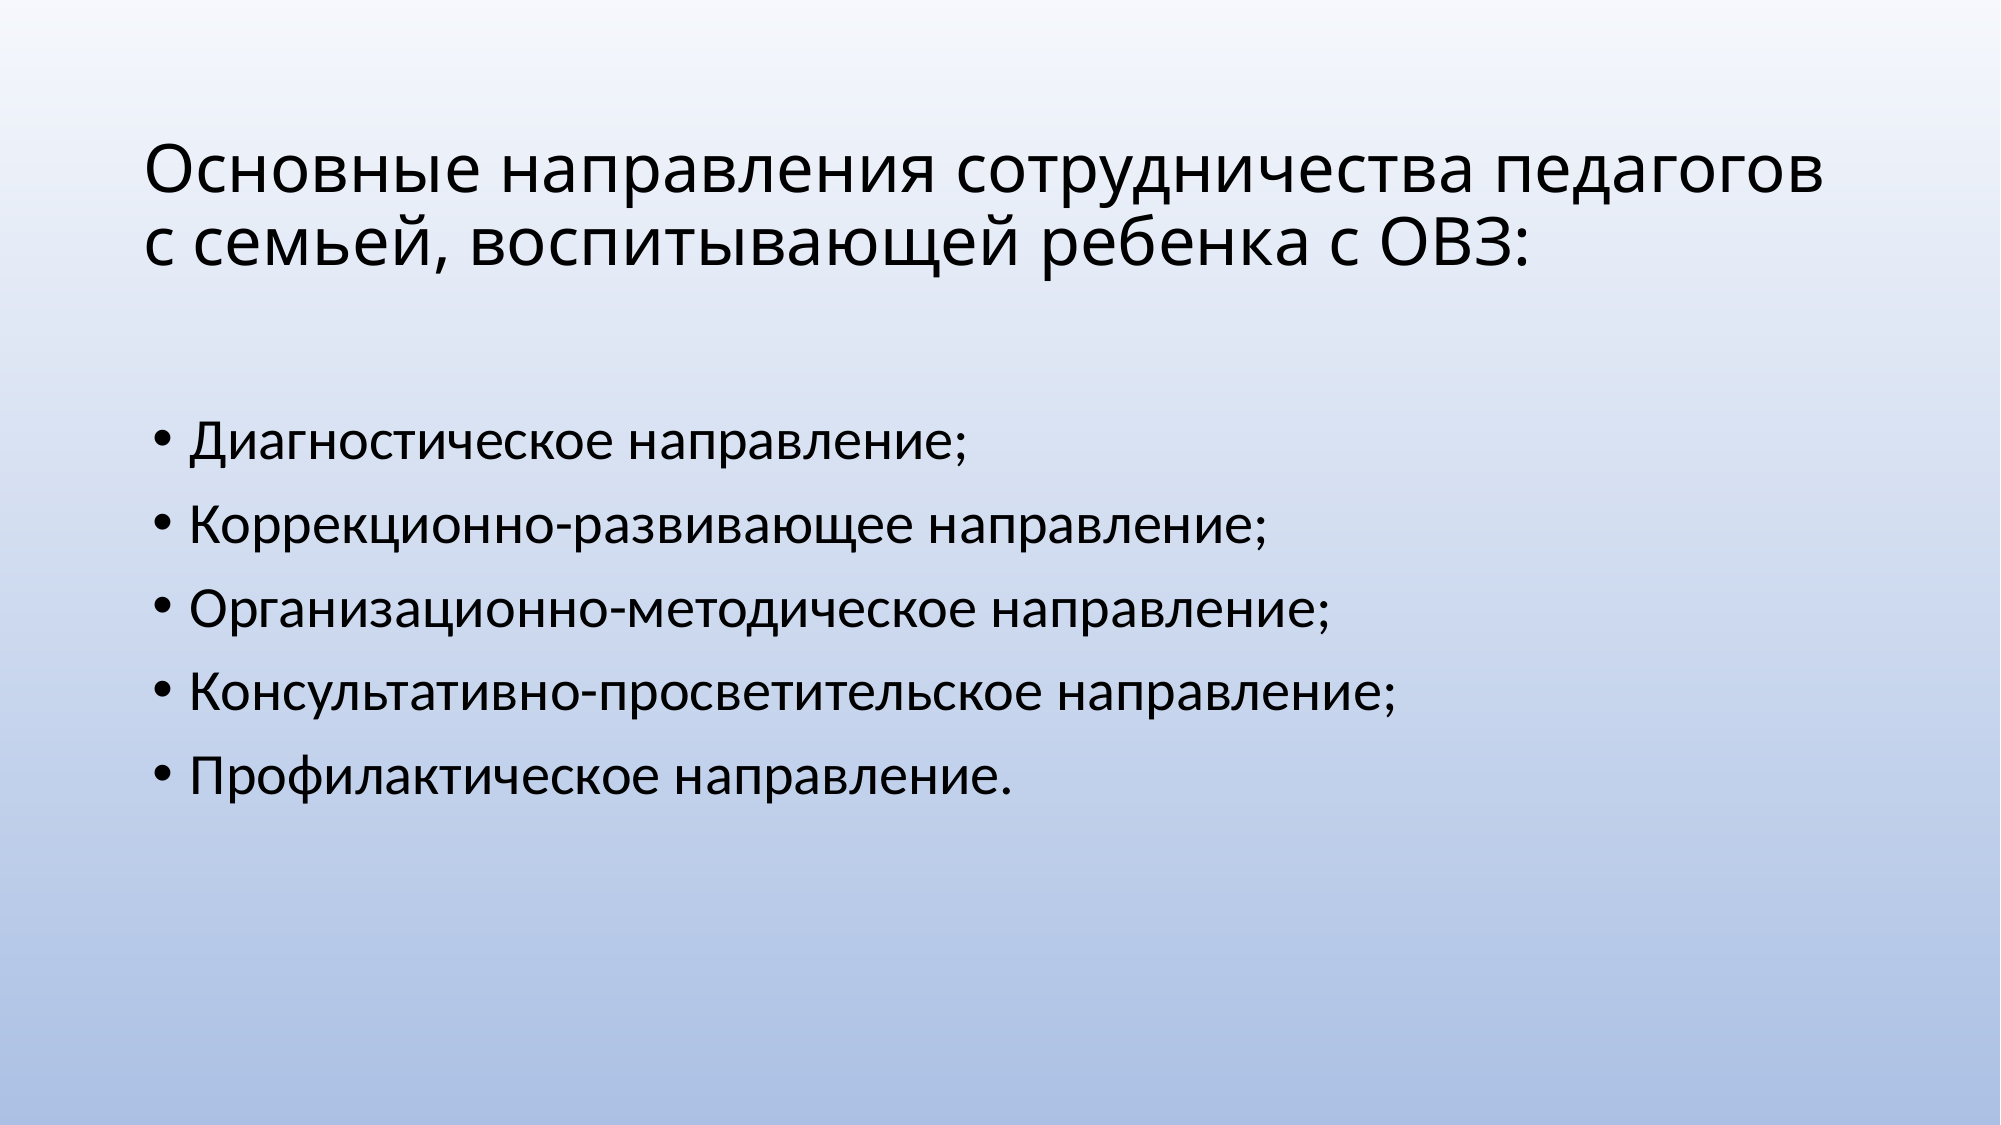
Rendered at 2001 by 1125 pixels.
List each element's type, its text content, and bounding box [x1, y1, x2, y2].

title Основные направления сотрудничества педагогов с семьей, воспитывающей ребенка с ОВЗ: [128, 51, 1854, 371]
list Диагностическое направление; Коррекционно-развивающее направление; Организационно-методическое направление; Консультативно-просветительское направление; Профилактическое направление. [137, 401, 1863, 1036]
